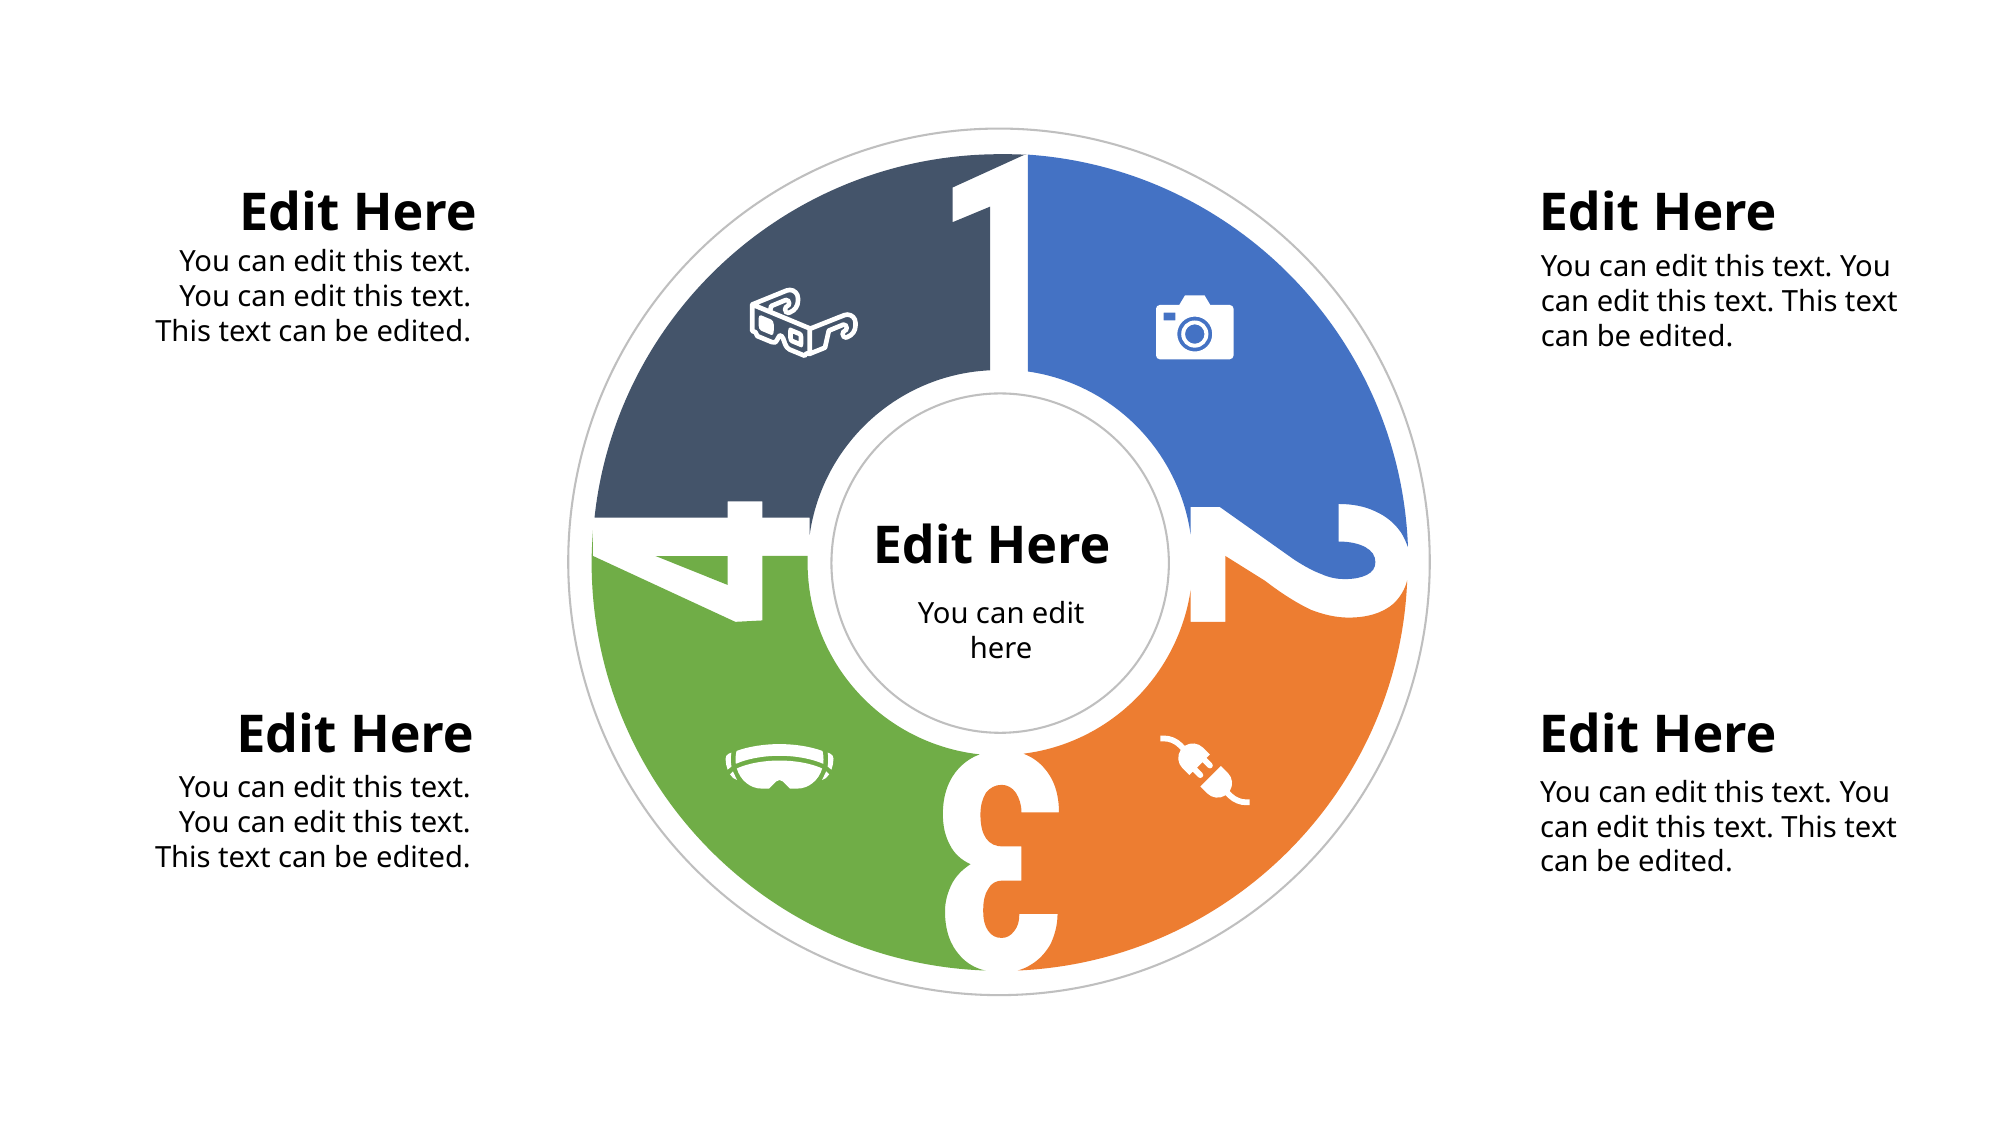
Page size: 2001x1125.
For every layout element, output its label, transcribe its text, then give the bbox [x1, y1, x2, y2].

text_box You can edit this text. You can edit this text. This text can be edited. [1525, 240, 1922, 362]
text_box You can edit this text. You can edit this text. This text can be edited. [132, 760, 486, 882]
text_box Edit Here [108, 177, 477, 268]
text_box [1158, 723, 1252, 817]
text_box [567, 127, 1431, 997]
text_box [594, 154, 1028, 530]
text_box You can edit this text. You can edit this text. This text can be edited. [117, 235, 487, 357]
text_box [1027, 154, 1408, 580]
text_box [591, 530, 986, 971]
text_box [1148, 280, 1242, 374]
text_box You can edit here [986, 602, 1116, 664]
text_box Edit Here [108, 699, 474, 790]
text_box Edit Here [1538, 699, 1952, 790]
text_box Edit Here [853, 511, 1131, 602]
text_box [747, 265, 861, 379]
text_box You can edit this text. You can edit this text. This text can be edited. [1525, 765, 1921, 887]
text_box [986, 555, 1408, 971]
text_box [723, 709, 836, 823]
text_box Edit Here [1538, 177, 1935, 268]
